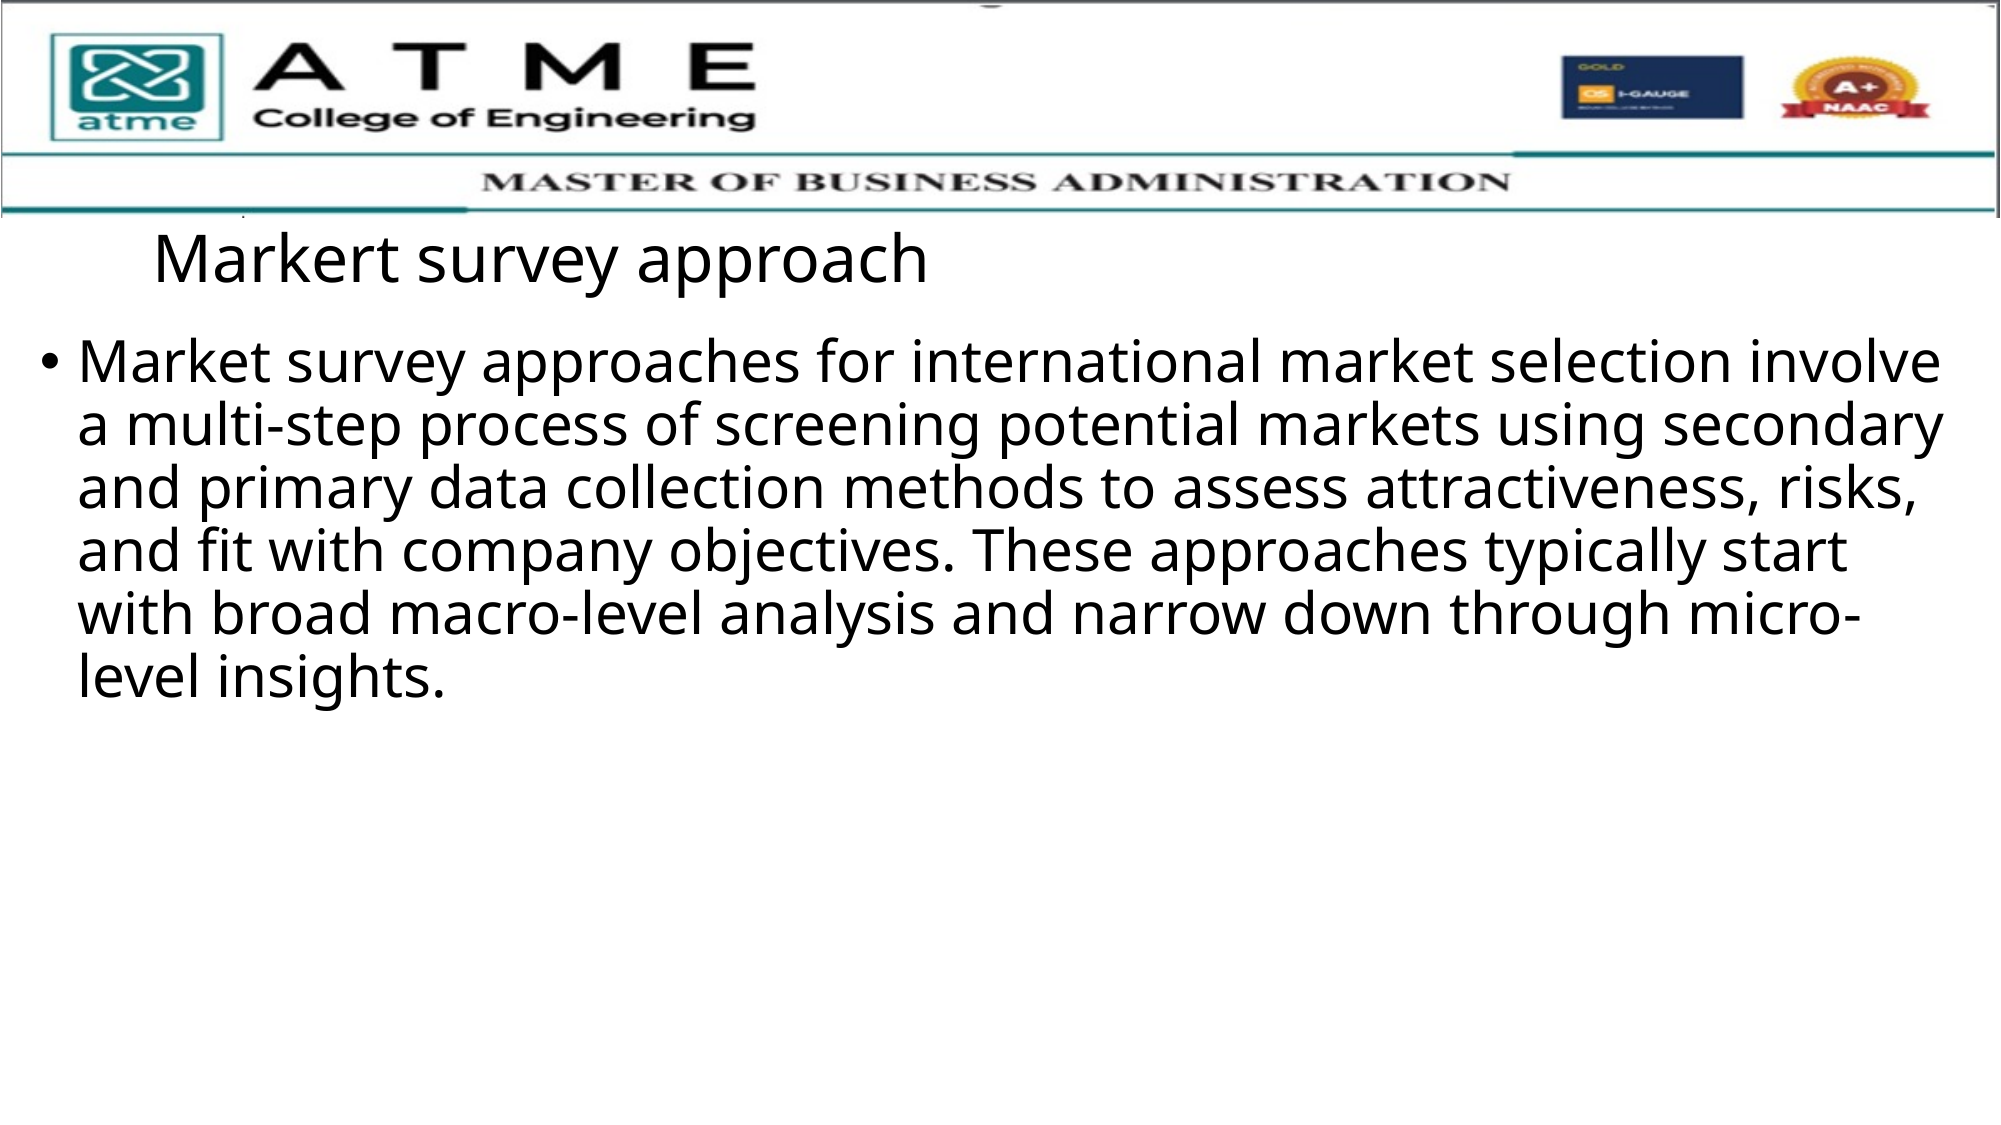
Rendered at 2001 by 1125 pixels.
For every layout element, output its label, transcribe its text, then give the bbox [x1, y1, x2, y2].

picture [1, 0, 2000, 218]
list Market survey approaches for international market selection involve a multi-step process of screening potential markets using secondary and primary data collection methods to assess attractiveness, risks, and fit with company objectives. These approaches typically start with broad macro-level analysis and narrow down through micro-level insights. [24, 324, 1971, 1096]
title Markert survey approach [137, 218, 1863, 305]
